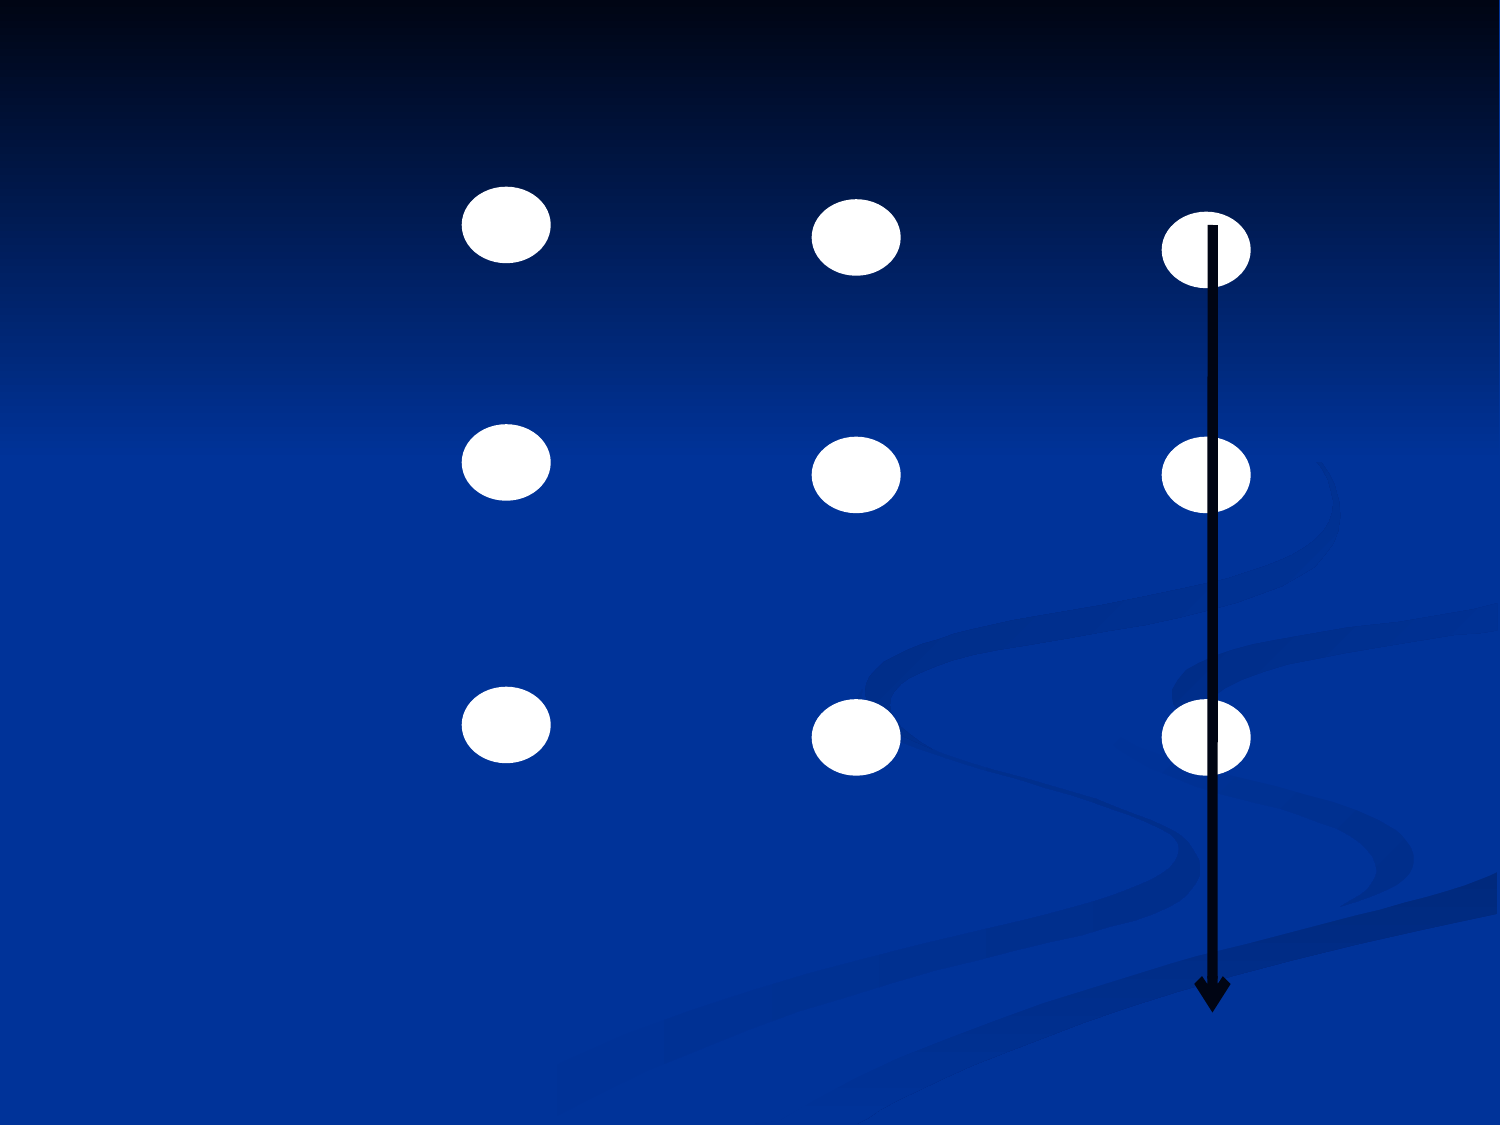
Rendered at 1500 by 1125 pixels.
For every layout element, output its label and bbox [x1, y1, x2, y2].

text_box [1162, 212, 1250, 288]
text_box [462, 424, 550, 500]
text_box [462, 687, 550, 763]
text_box [1218, 701, 1250, 774]
text_box [812, 199, 900, 275]
text_box [812, 699, 900, 775]
text_box [462, 187, 550, 263]
text_box [812, 437, 900, 513]
text_box [1218, 438, 1250, 512]
text_box [1162, 437, 1207, 513]
text_box [1162, 699, 1207, 775]
